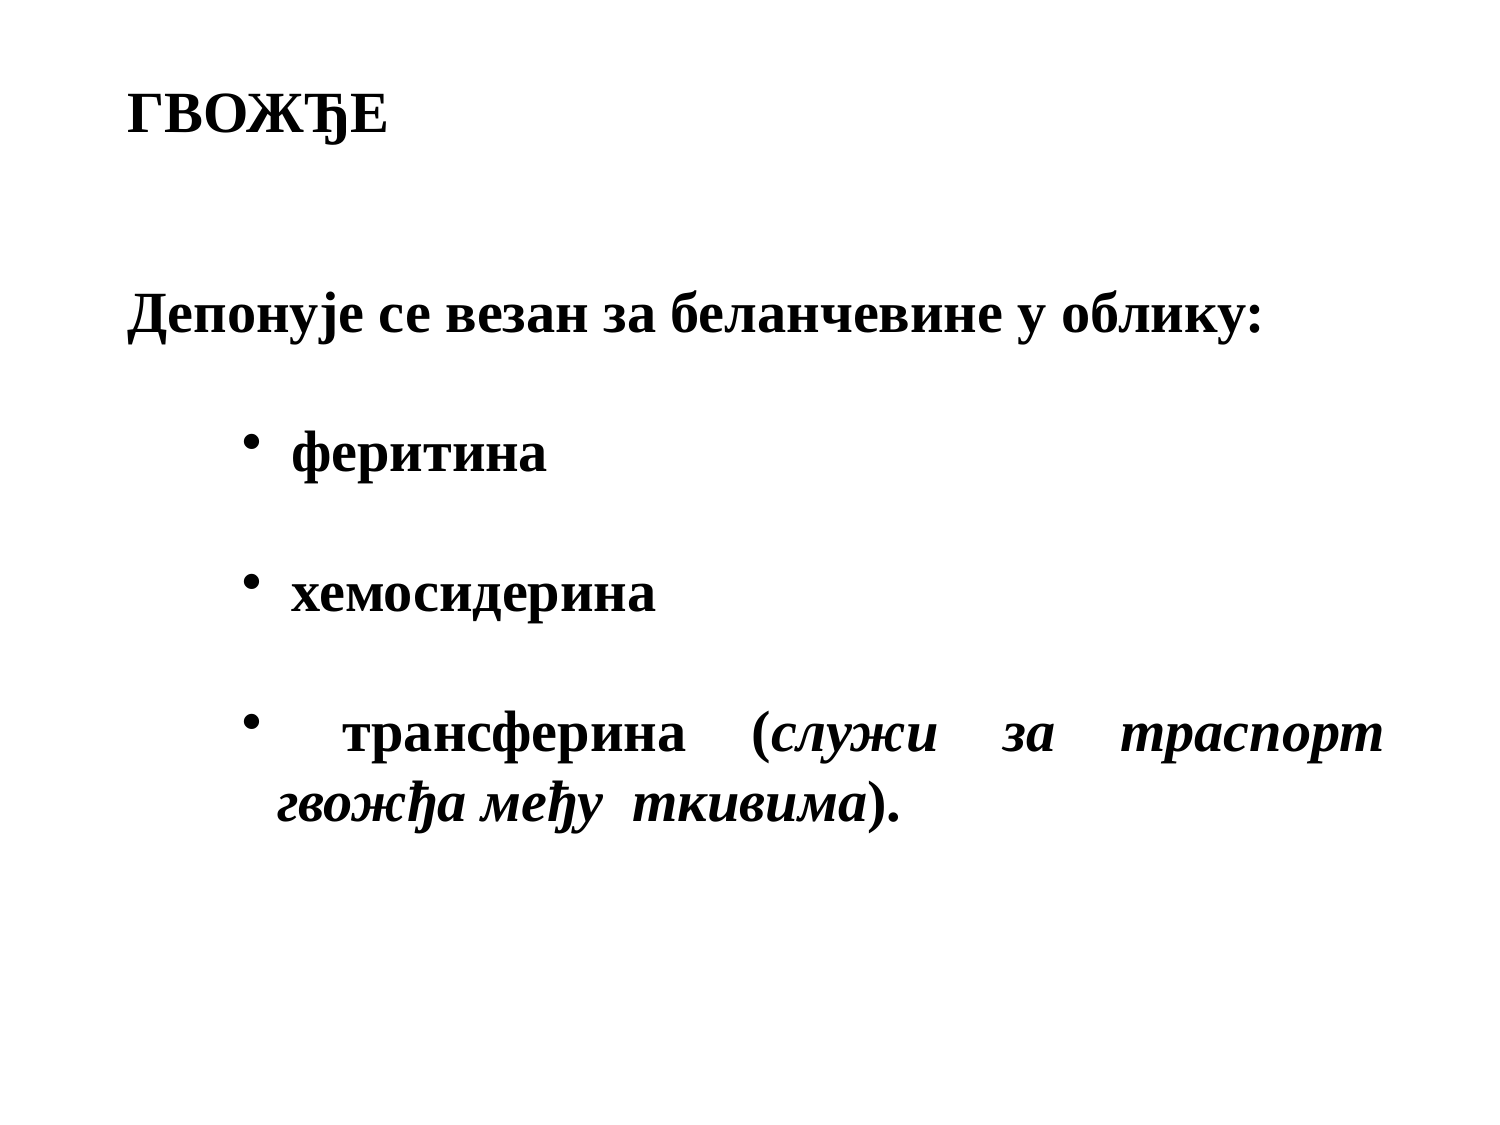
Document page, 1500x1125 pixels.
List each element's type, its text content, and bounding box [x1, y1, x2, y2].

text_box ГВОЖЂЕ Депонује се везан за беланчевине у облику: феритина хемосидерина трансферина (служи за траспорт гвожђа међу ткивима). [112, 66, 1400, 841]
